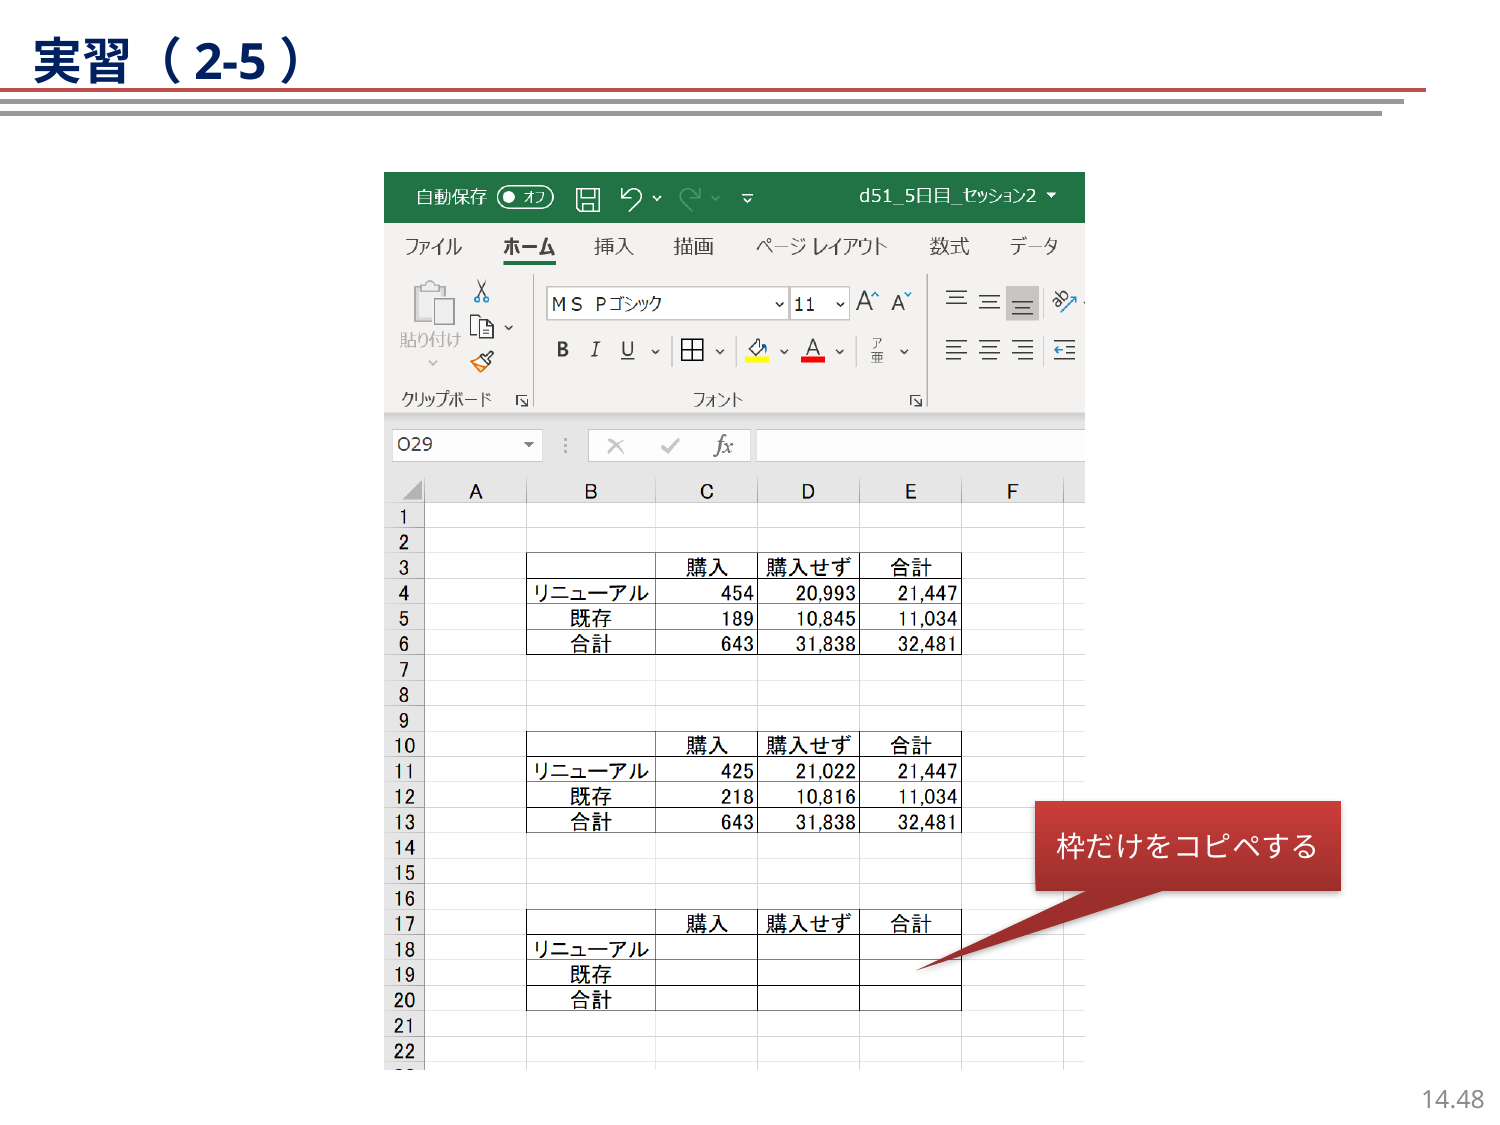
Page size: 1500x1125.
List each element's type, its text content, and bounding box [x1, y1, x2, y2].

text_box 実習（2-5） [17, 21, 1459, 151]
slide_number 47 [1381, 1065, 1500, 1125]
text_box 枠だけをコピペする [1088, 801, 1341, 915]
picture [384, 172, 1085, 1071]
